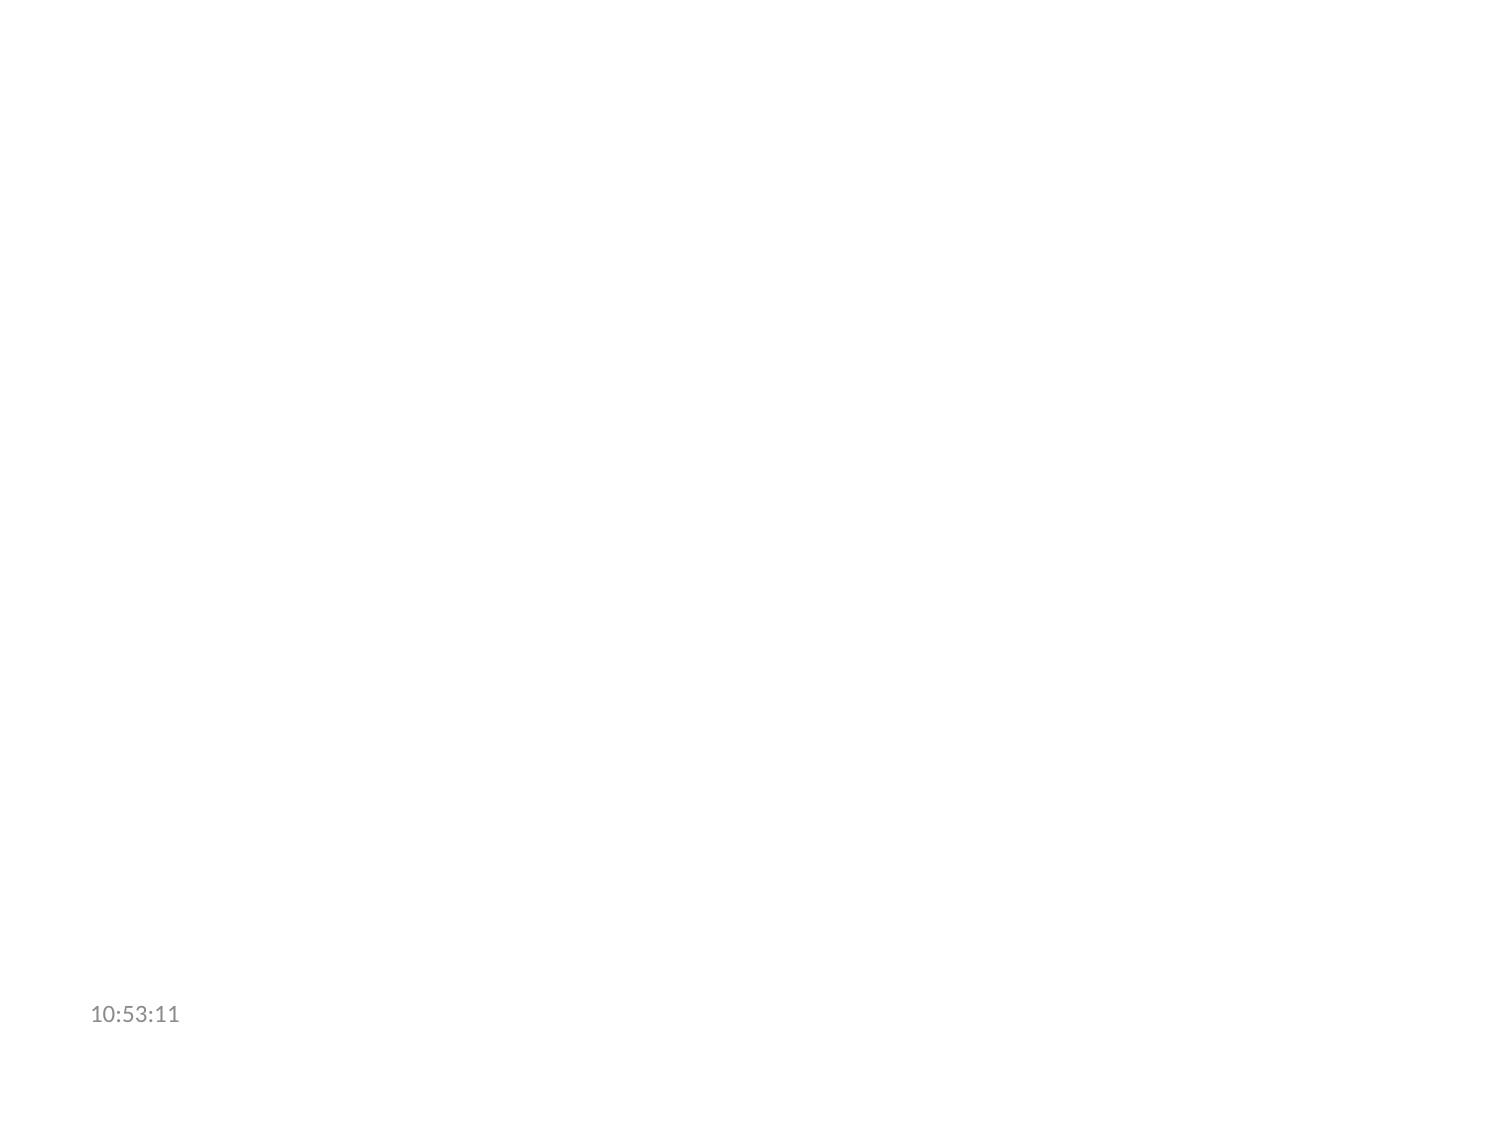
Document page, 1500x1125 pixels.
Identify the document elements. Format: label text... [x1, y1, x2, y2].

text_box 15:35:09 [75, 982, 425, 1043]
